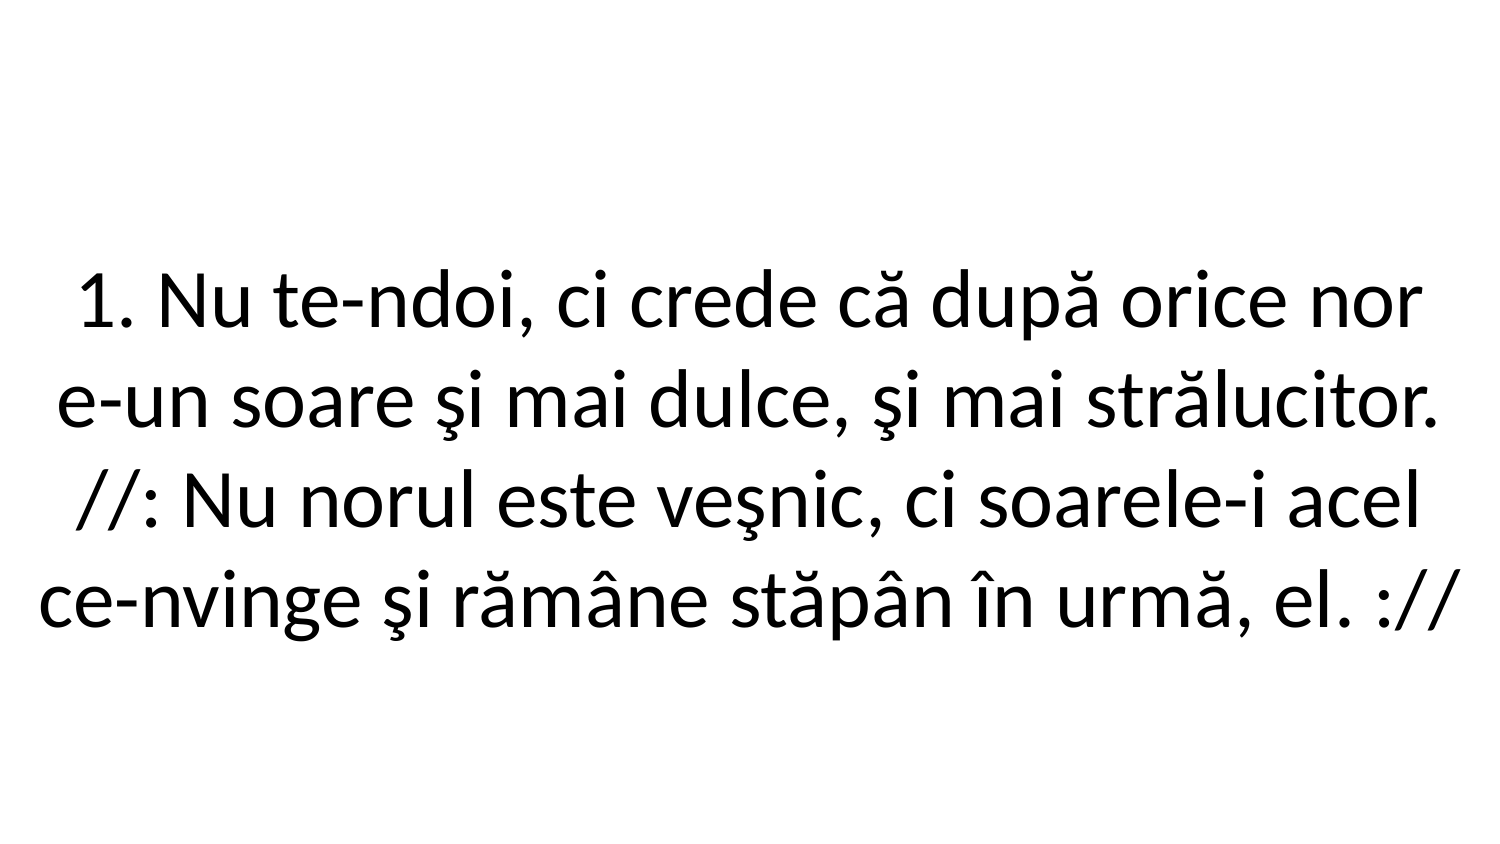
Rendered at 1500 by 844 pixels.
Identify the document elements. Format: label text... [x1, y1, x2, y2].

text_box 1. Nu te-ndoi, ci crede că după orice nor e-un soare şi mai dulce, şi mai strălucitor. //: Nu norul este veşnic, ci soarele-i acel ce-nvinge şi rămâne stăpân în urmă, el. :// [23, 192, 1477, 652]
